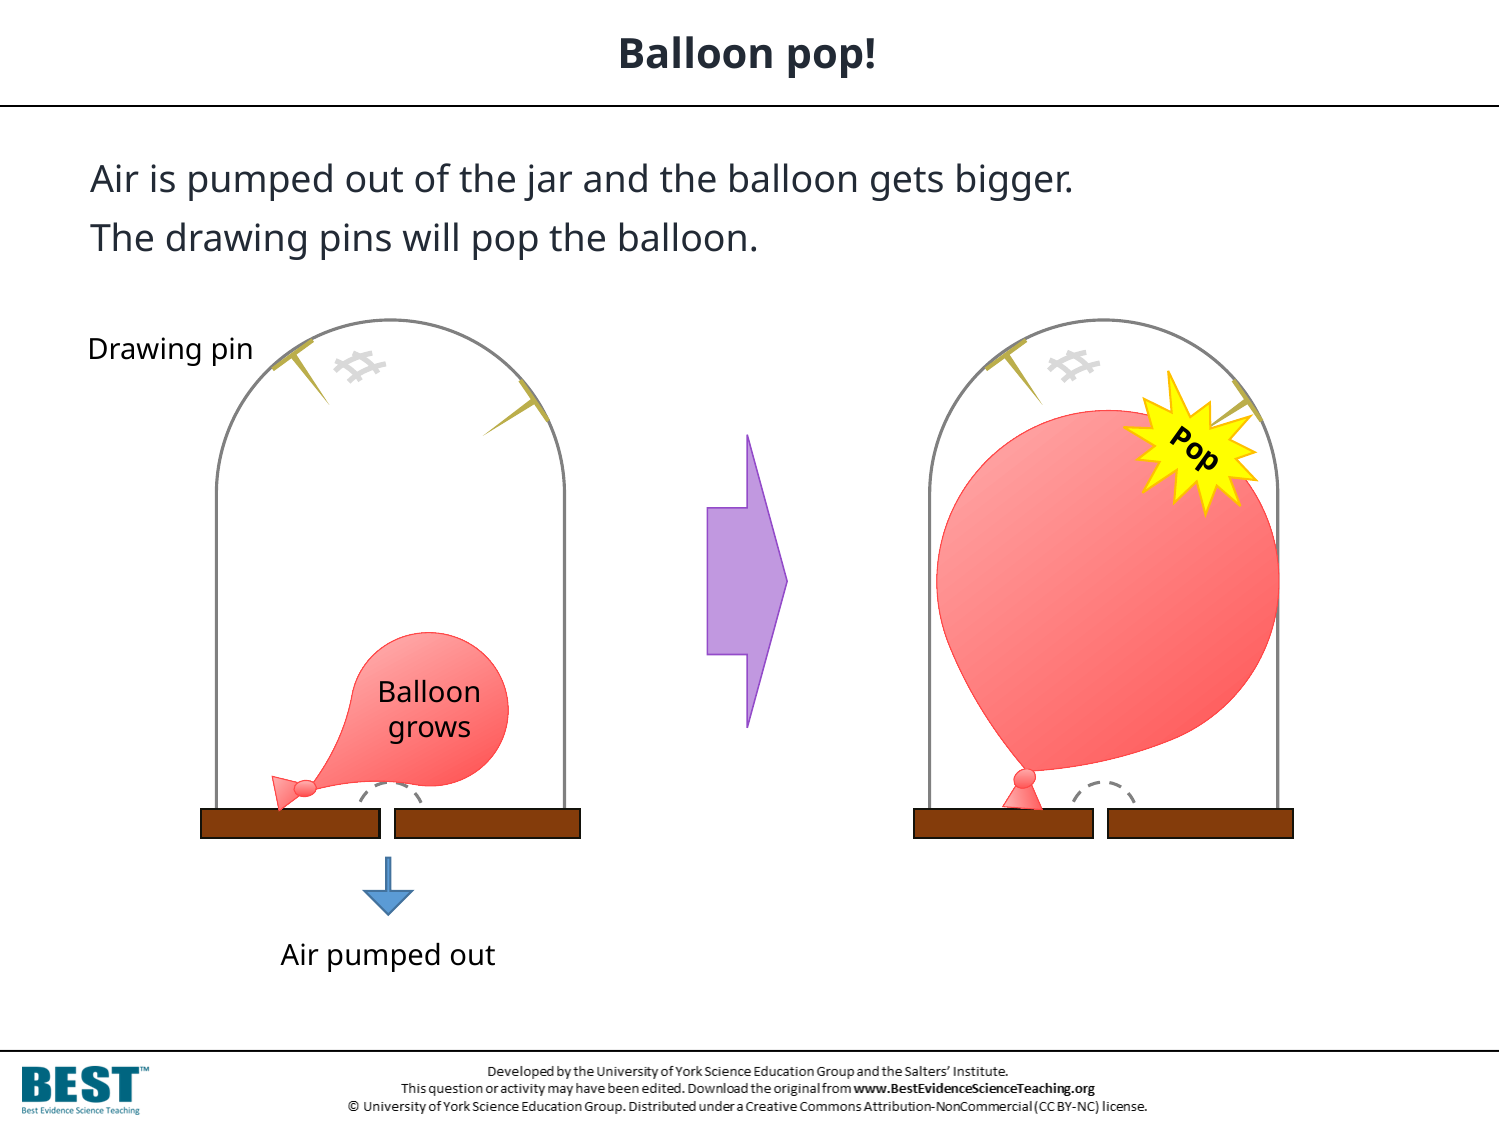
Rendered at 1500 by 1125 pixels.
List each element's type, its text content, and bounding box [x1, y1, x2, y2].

text_box Balloon pop! [23, 4, 1471, 99]
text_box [50, 319, 1293, 980]
picture [0, 105, 1500, 1125]
